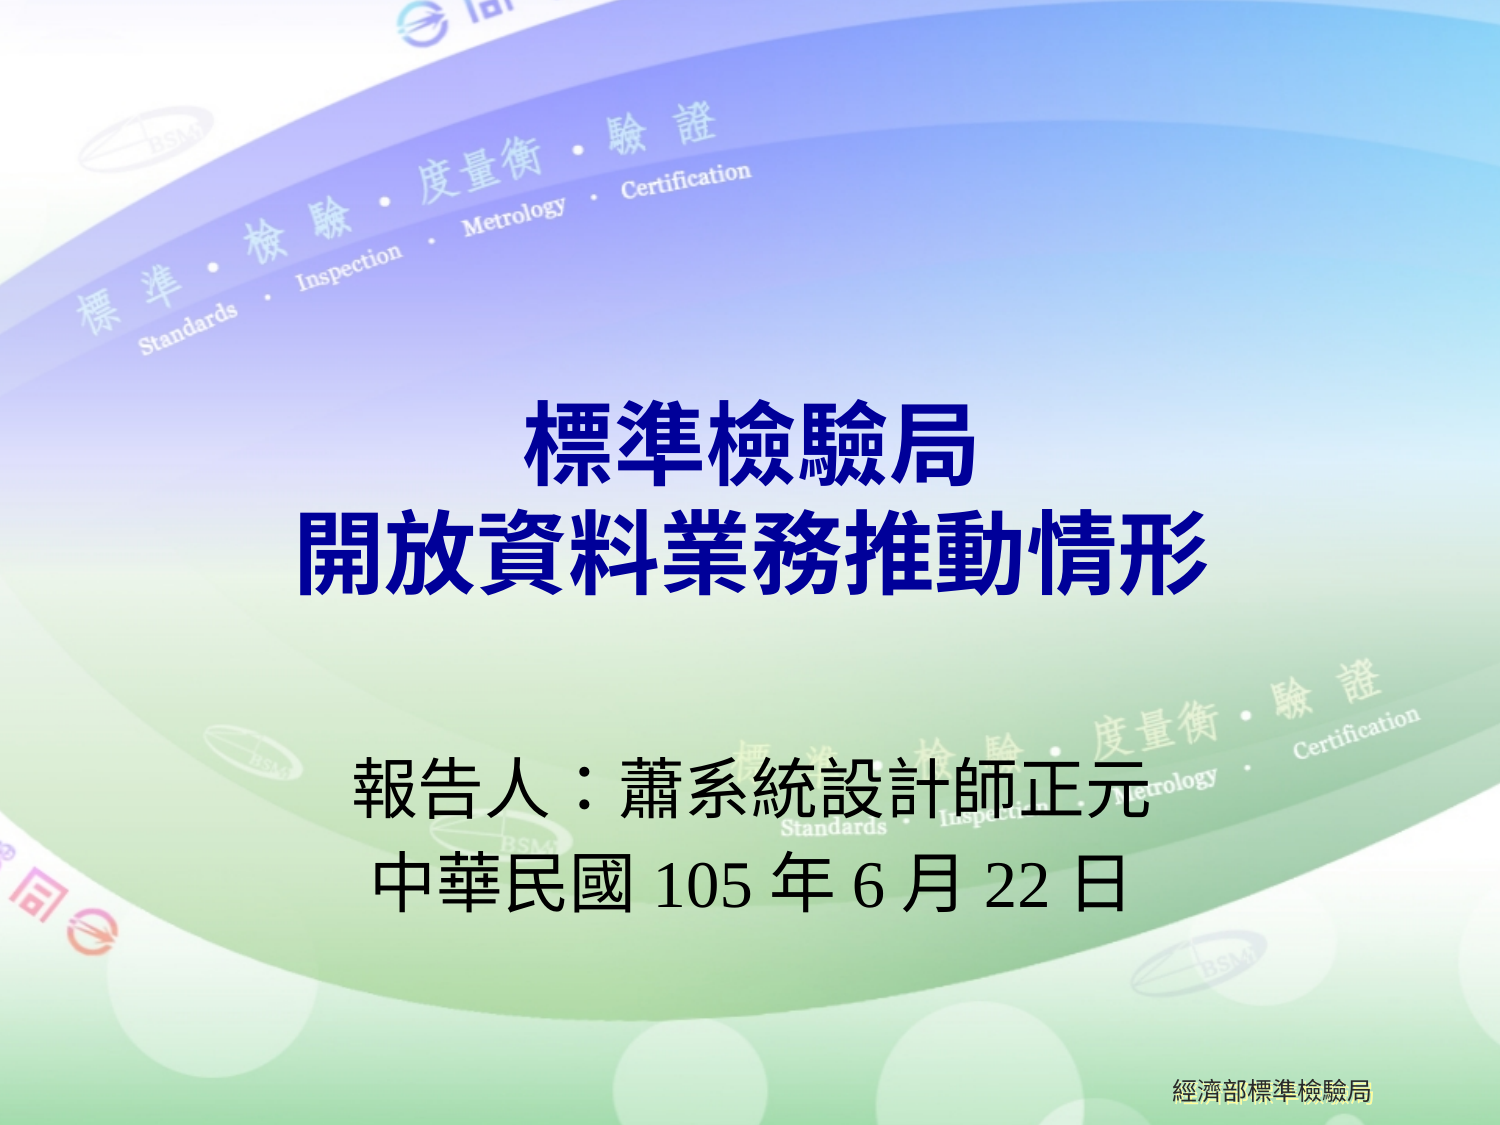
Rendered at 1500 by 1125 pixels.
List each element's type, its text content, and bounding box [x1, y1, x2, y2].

subtitle 報告人：蕭系統設計師正元 中華民國105年6月22日 [183, 739, 1321, 953]
title 標準檢驗局 開放資料業務推動情形 [183, 302, 1321, 691]
picture [0, 0, 1500, 1125]
